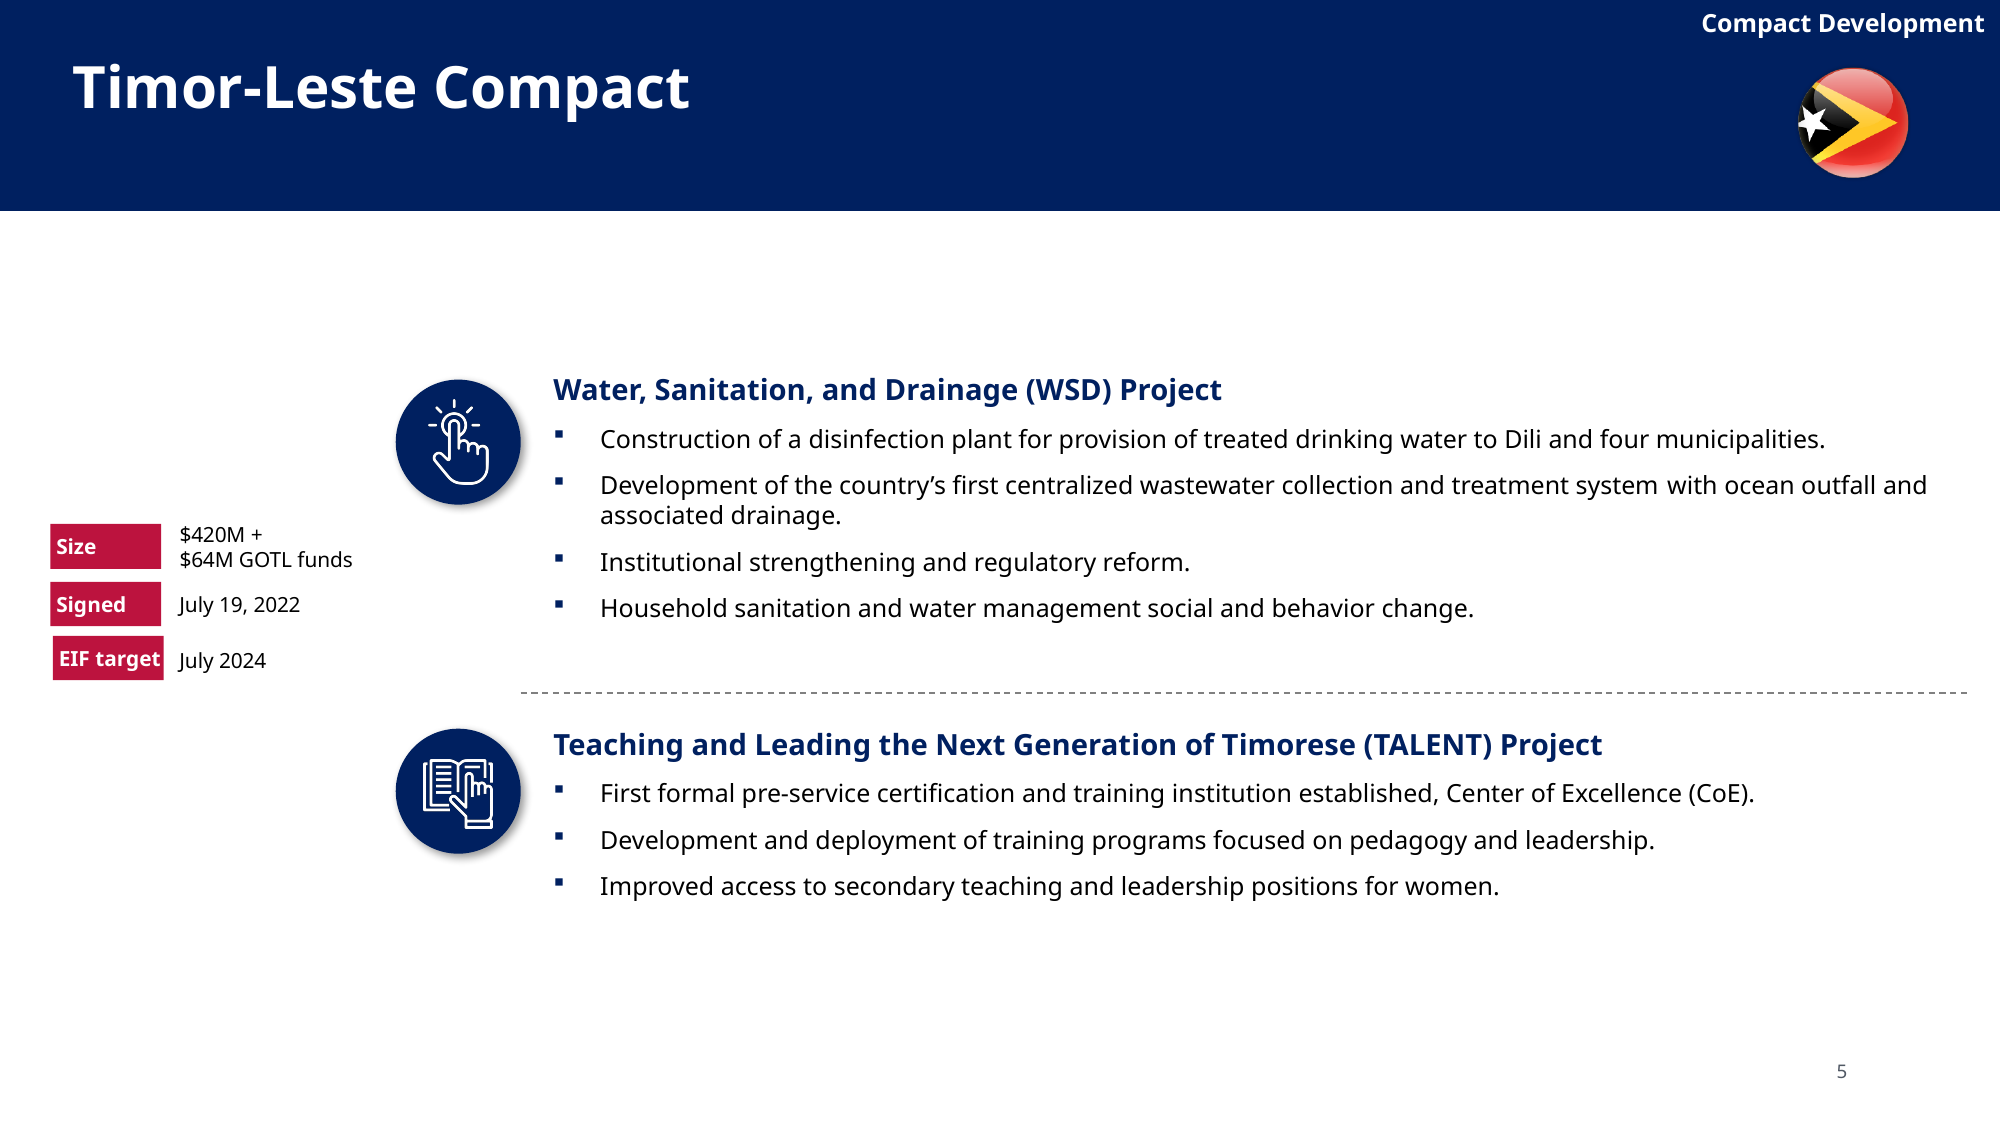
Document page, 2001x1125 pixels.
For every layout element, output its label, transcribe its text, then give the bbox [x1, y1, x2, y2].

picture [423, 759, 493, 829]
text_box [394, 727, 522, 855]
text_box Teaching and Leading the Next Generation of Timorese (TALENT) Project First formal pre-service certification and training institution established, Center of Excellence (CoE). Development and deployment of training programs focused on pedagogy and leadership. Improved access to secondary teaching and leadership positions for women. [553, 725, 1986, 948]
text_box July 19, 2022 [179, 581, 397, 627]
text_box July 2024 [179, 637, 397, 683]
text_box Compact Development [1676, 0, 2000, 45]
text_box Water, Sanitation, and Drainage (WSD) Project Construction of a disinfection plant for provision of treated drinking water to Dili and four municipalities. Development of the country’s first centralized wastewater collection and treatment system with ocean outfall and associated drainage. Institutional strengthening and regulatory reform. Household sanitation and water management social and behavior change. [553, 371, 2000, 623]
text_box EIF target [52, 635, 164, 681]
text_box [394, 378, 522, 506]
title Timor-Leste Compact [72, 51, 1928, 189]
text_box Size [50, 523, 162, 569]
text_box $420M + $64M GOTL funds [179, 523, 397, 569]
text_box Signed [50, 581, 162, 627]
slide_number 5 [1412, 1042, 1863, 1103]
picture [428, 399, 489, 485]
picture [1794, 61, 1911, 184]
